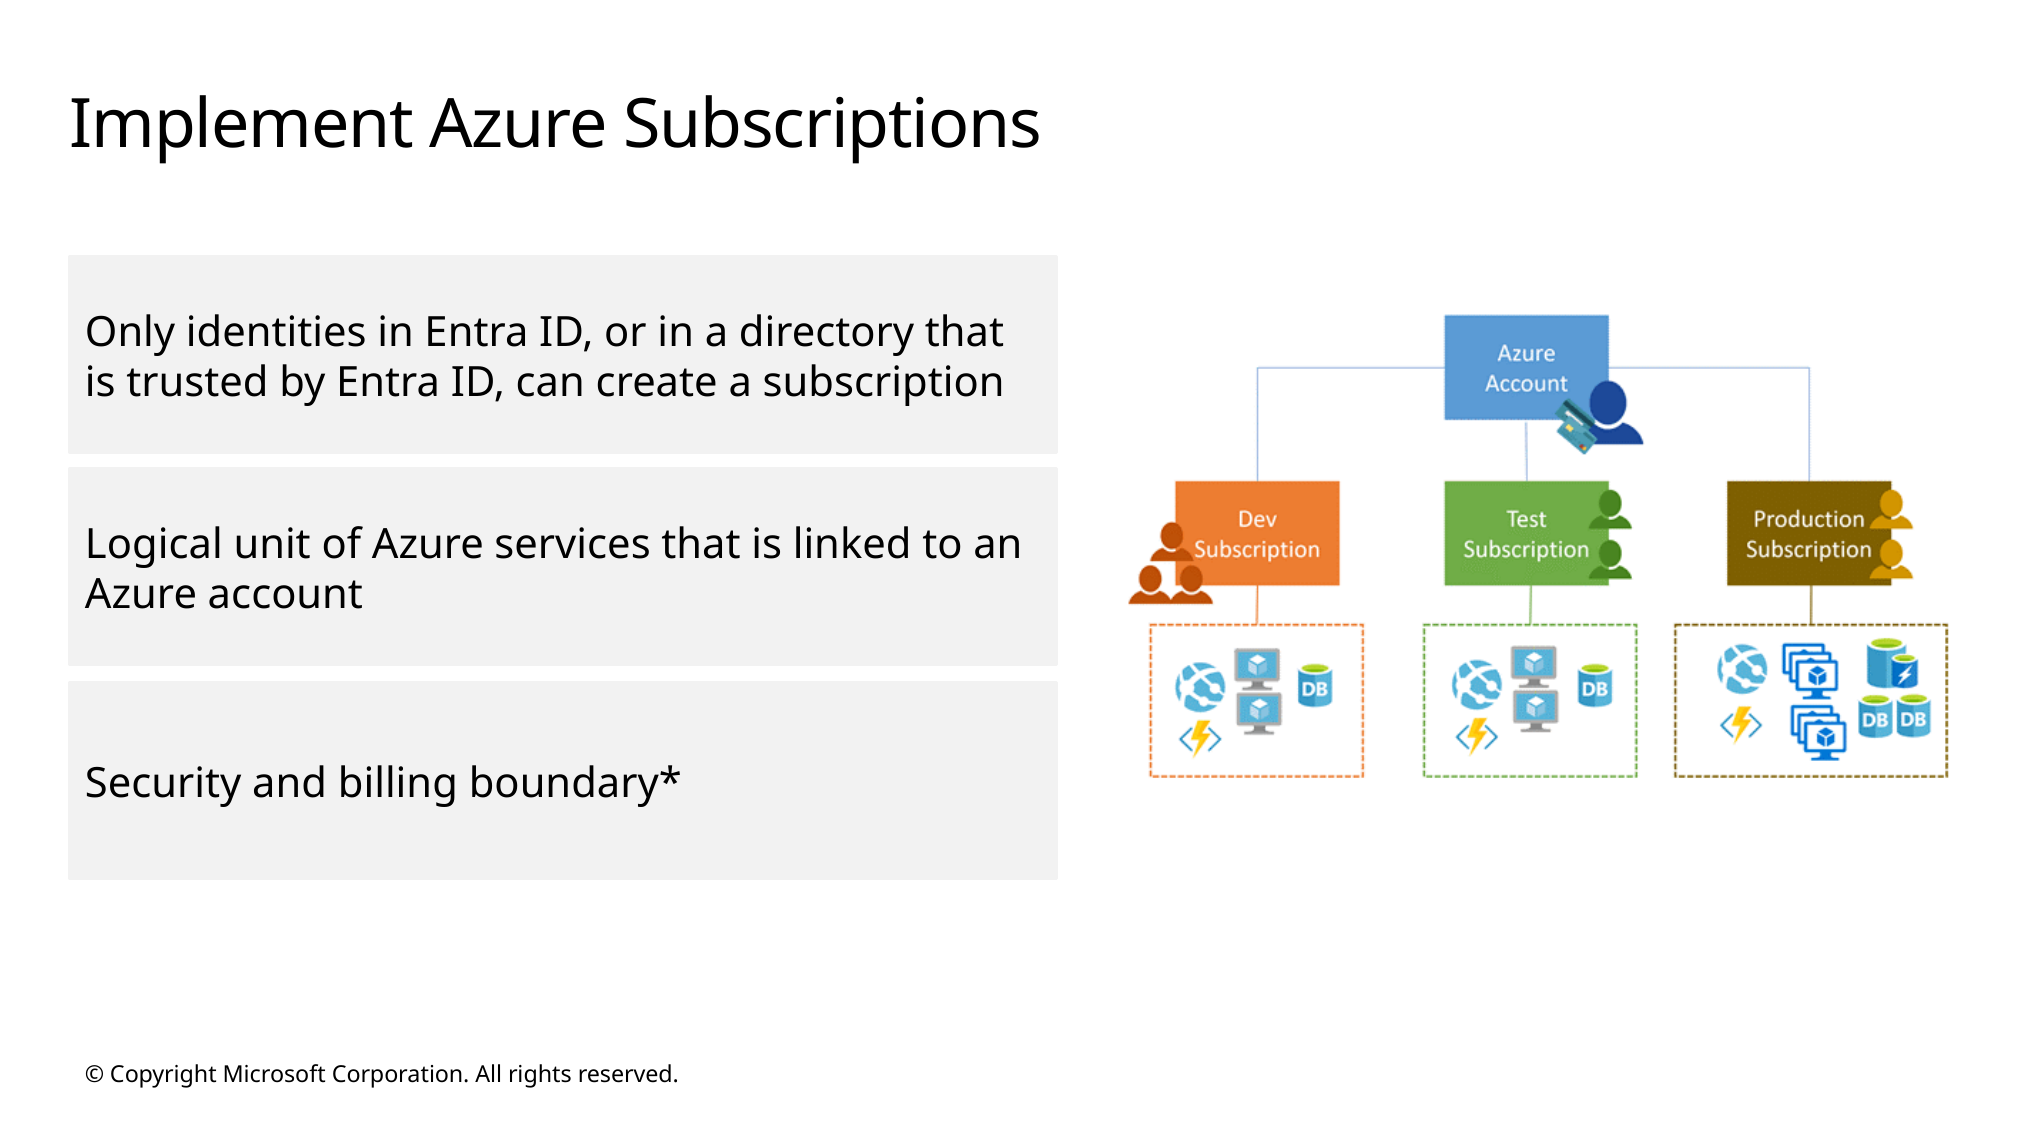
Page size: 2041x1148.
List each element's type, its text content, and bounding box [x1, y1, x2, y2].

title Implement Azure Subscriptions [70, 73, 1968, 188]
text_box Logical unit of Azure services that is linked to an Azure account [69, 468, 1057, 665]
text_box Only identities in Entra ID, or in a directory that is trusted by Entra ID, can create a subscription [69, 256, 1057, 453]
picture [1096, 151, 1984, 923]
text_box Security and billing boundary* [69, 682, 1057, 879]
